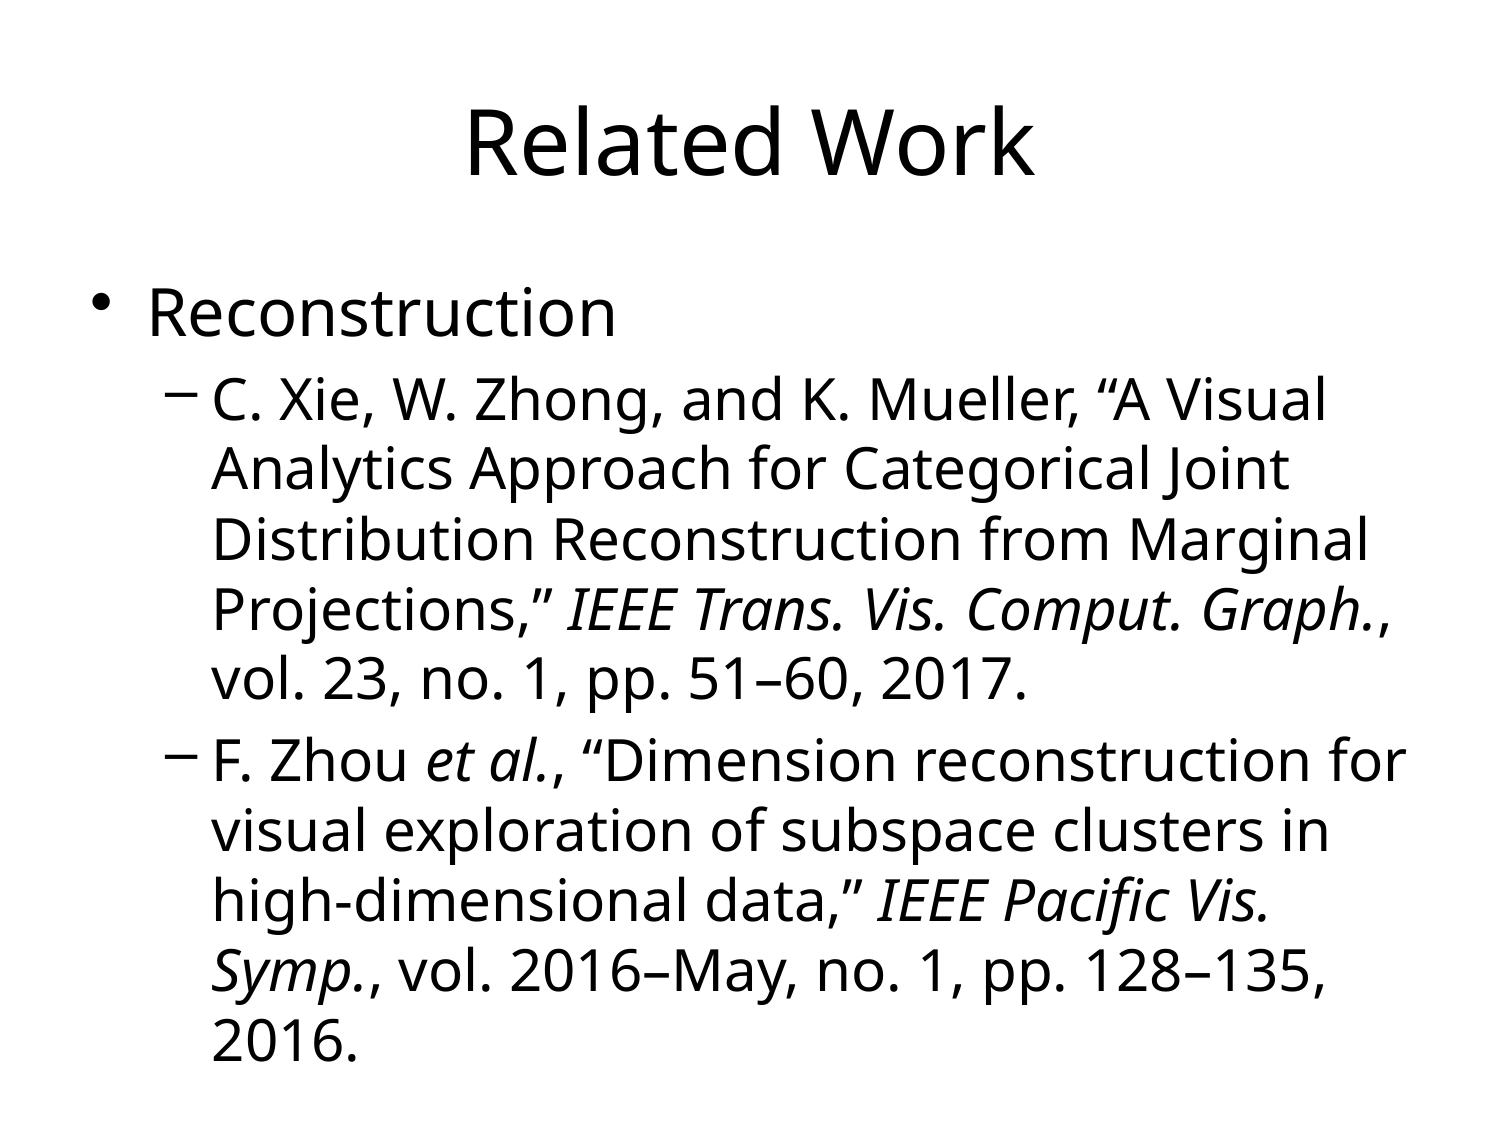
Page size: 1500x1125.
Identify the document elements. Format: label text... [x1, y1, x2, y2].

list Reconstruction C. Xie, W. Zhong, and K. Mueller, “A Visual Analytics Approach for Categorical Joint Distribution Reconstruction from Marginal Projections,” IEEE Trans. Vis. Comput. Graph., vol. 23, no. 1, pp. 51–60, 2017. F. Zhou et al., “Dimension reconstruction for visual exploration of subspace clusters in high-dimensional data,” IEEE Pacific Vis. Symp., vol. 2016–May, no. 1, pp. 128–135, 2016. [75, 262, 1425, 1005]
title Related Work [75, 45, 1425, 233]
